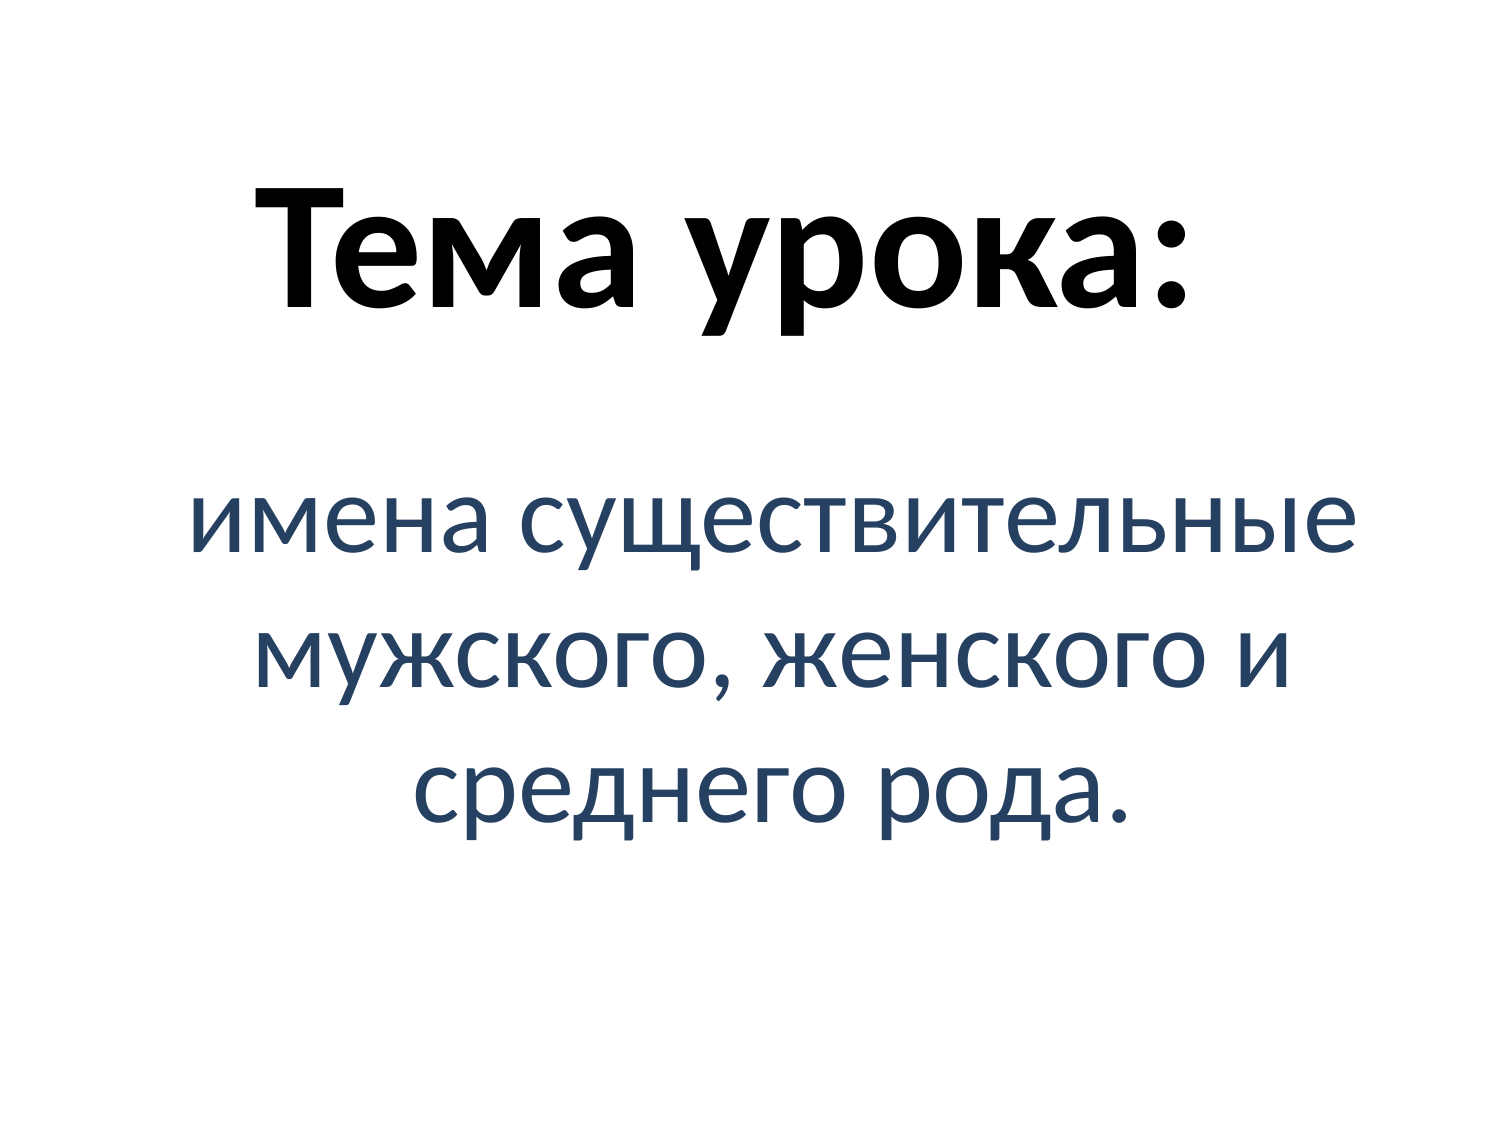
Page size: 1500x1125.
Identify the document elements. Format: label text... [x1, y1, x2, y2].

subtitle имена существительные мужского, женского и среднего рода. [123, 432, 1424, 988]
title Тема урока: [88, 113, 1364, 355]
